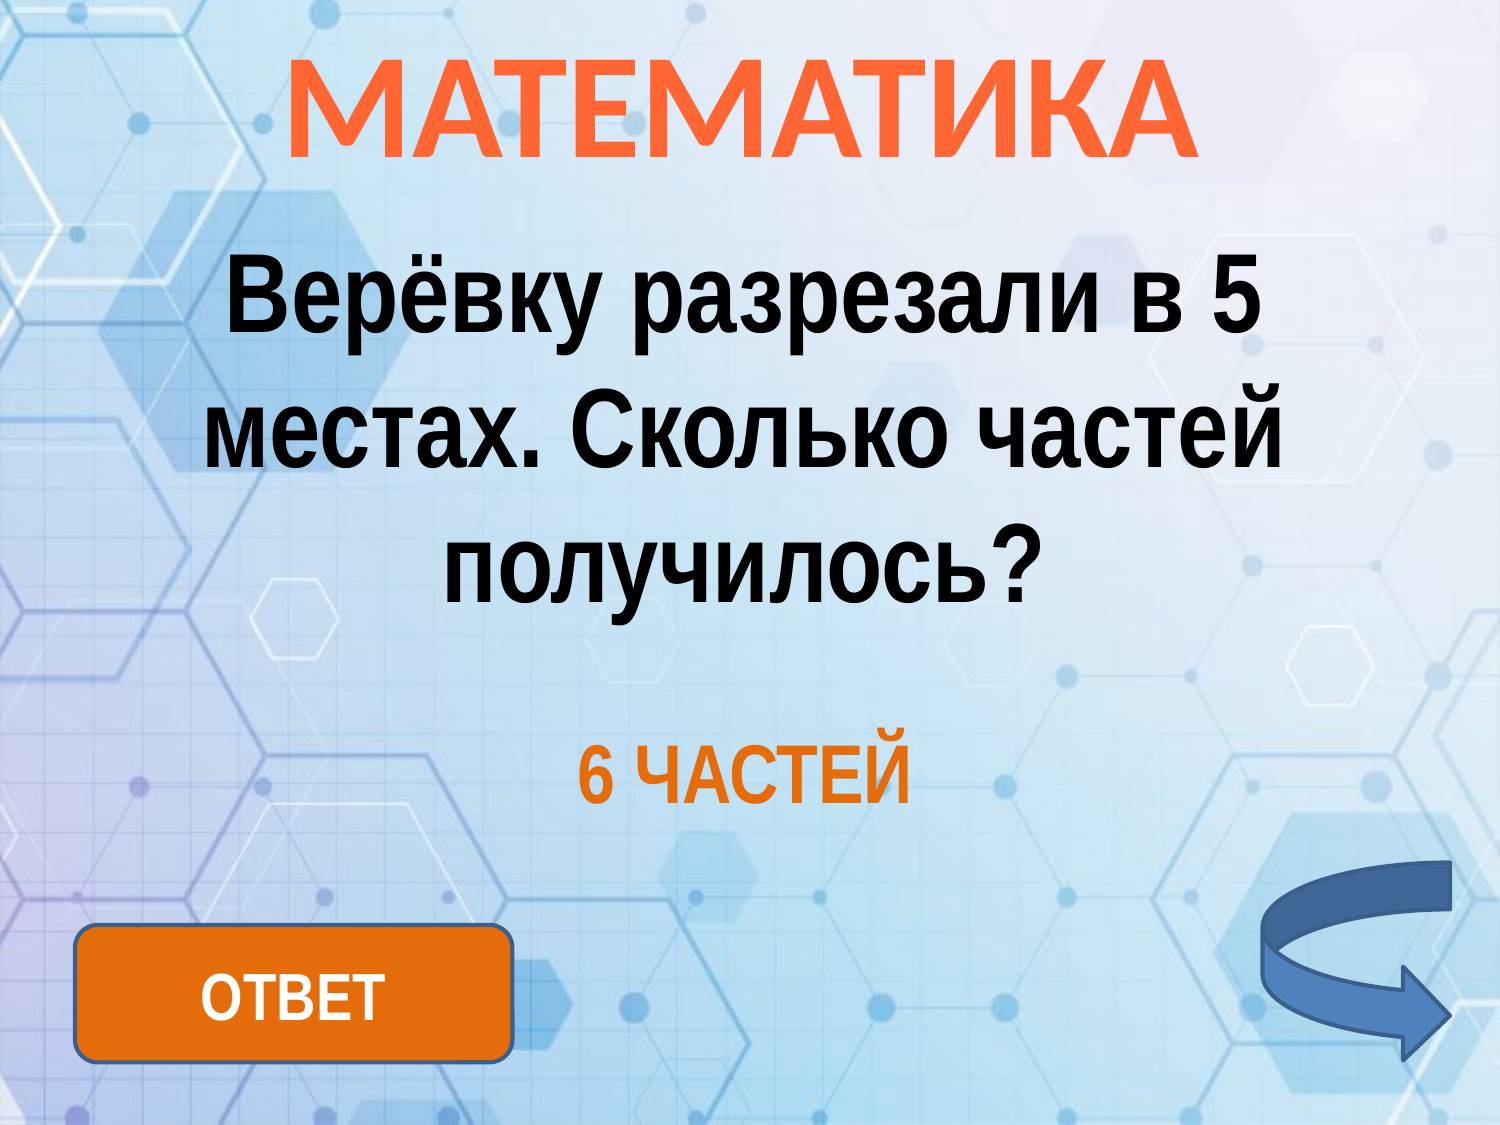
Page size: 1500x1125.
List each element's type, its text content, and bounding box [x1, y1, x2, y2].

text_box 6 ЧАСТЕЙ [562, 712, 963, 828]
picture [0, 0, 1500, 1125]
text_box МАТЕМАТИКА [266, 0, 1216, 195]
text_box Верёвку разрезали в 5 местах. Сколько частей получилось? [149, 212, 1338, 633]
text_box ОТВЕТ [72, 922, 515, 1065]
text_box [1260, 860, 1453, 1063]
